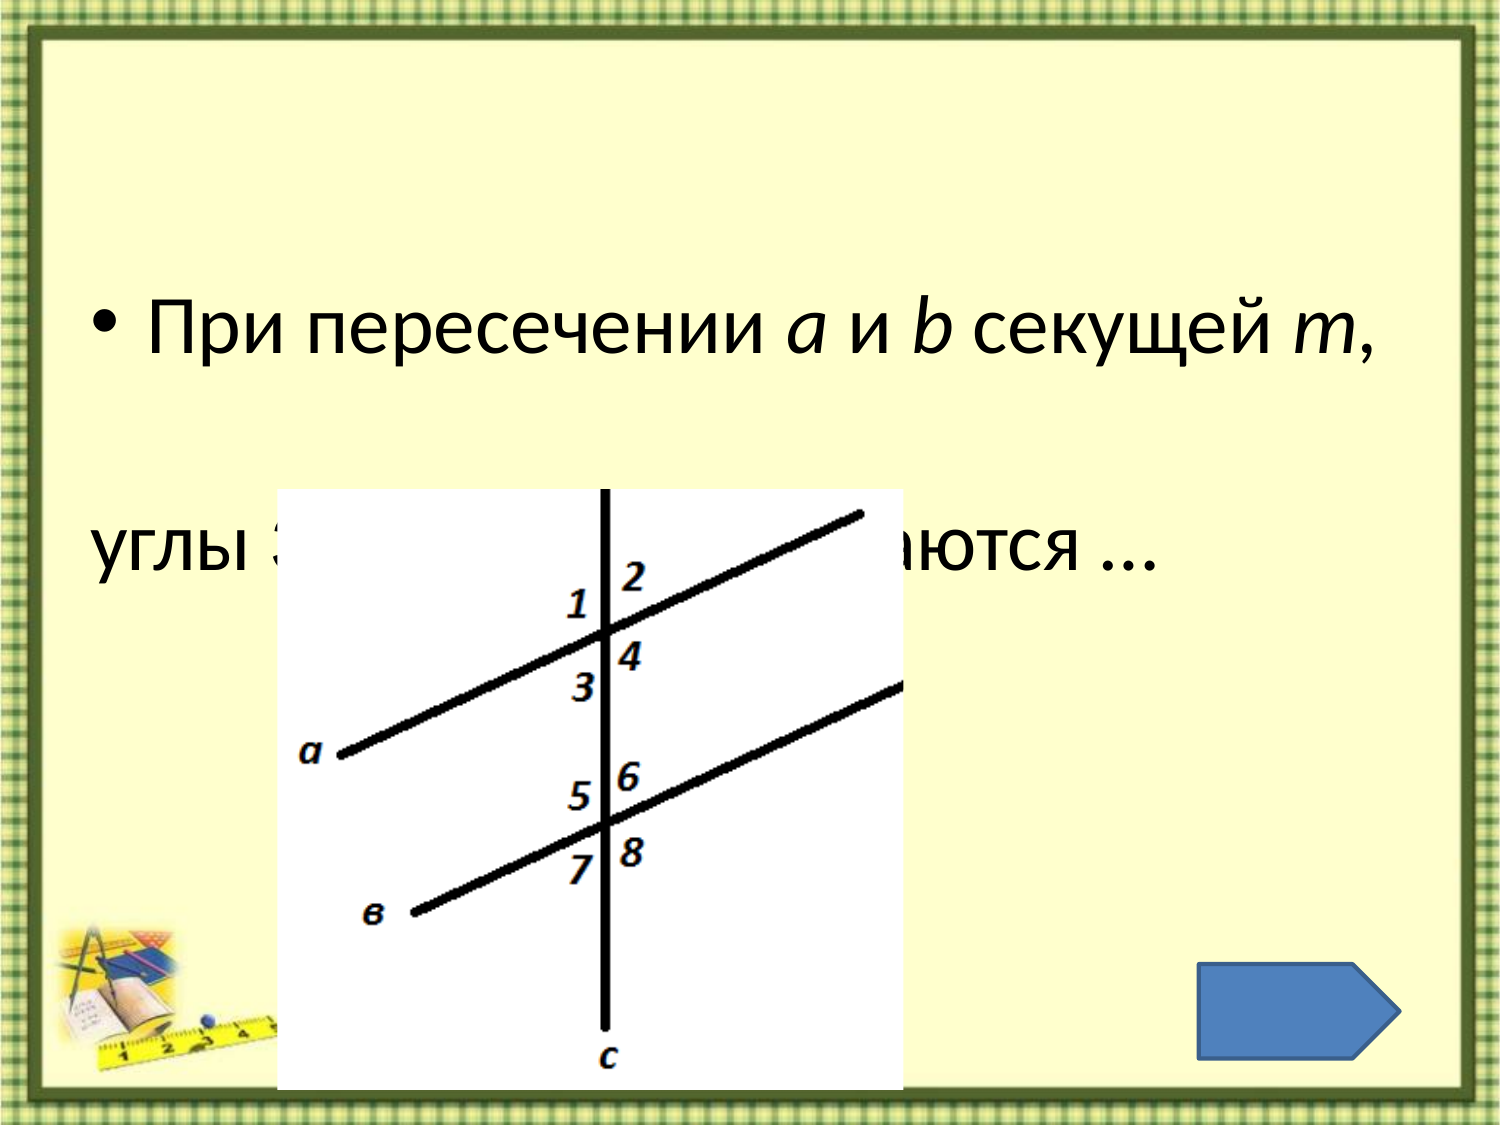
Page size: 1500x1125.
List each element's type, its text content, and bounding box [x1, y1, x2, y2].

list При пересечении a и b секущей m, углы 3 и 6, 4 и 5 называются … [75, 262, 1425, 1005]
picture [0, 0, 1500, 1125]
text_box [1196, 961, 1402, 1061]
